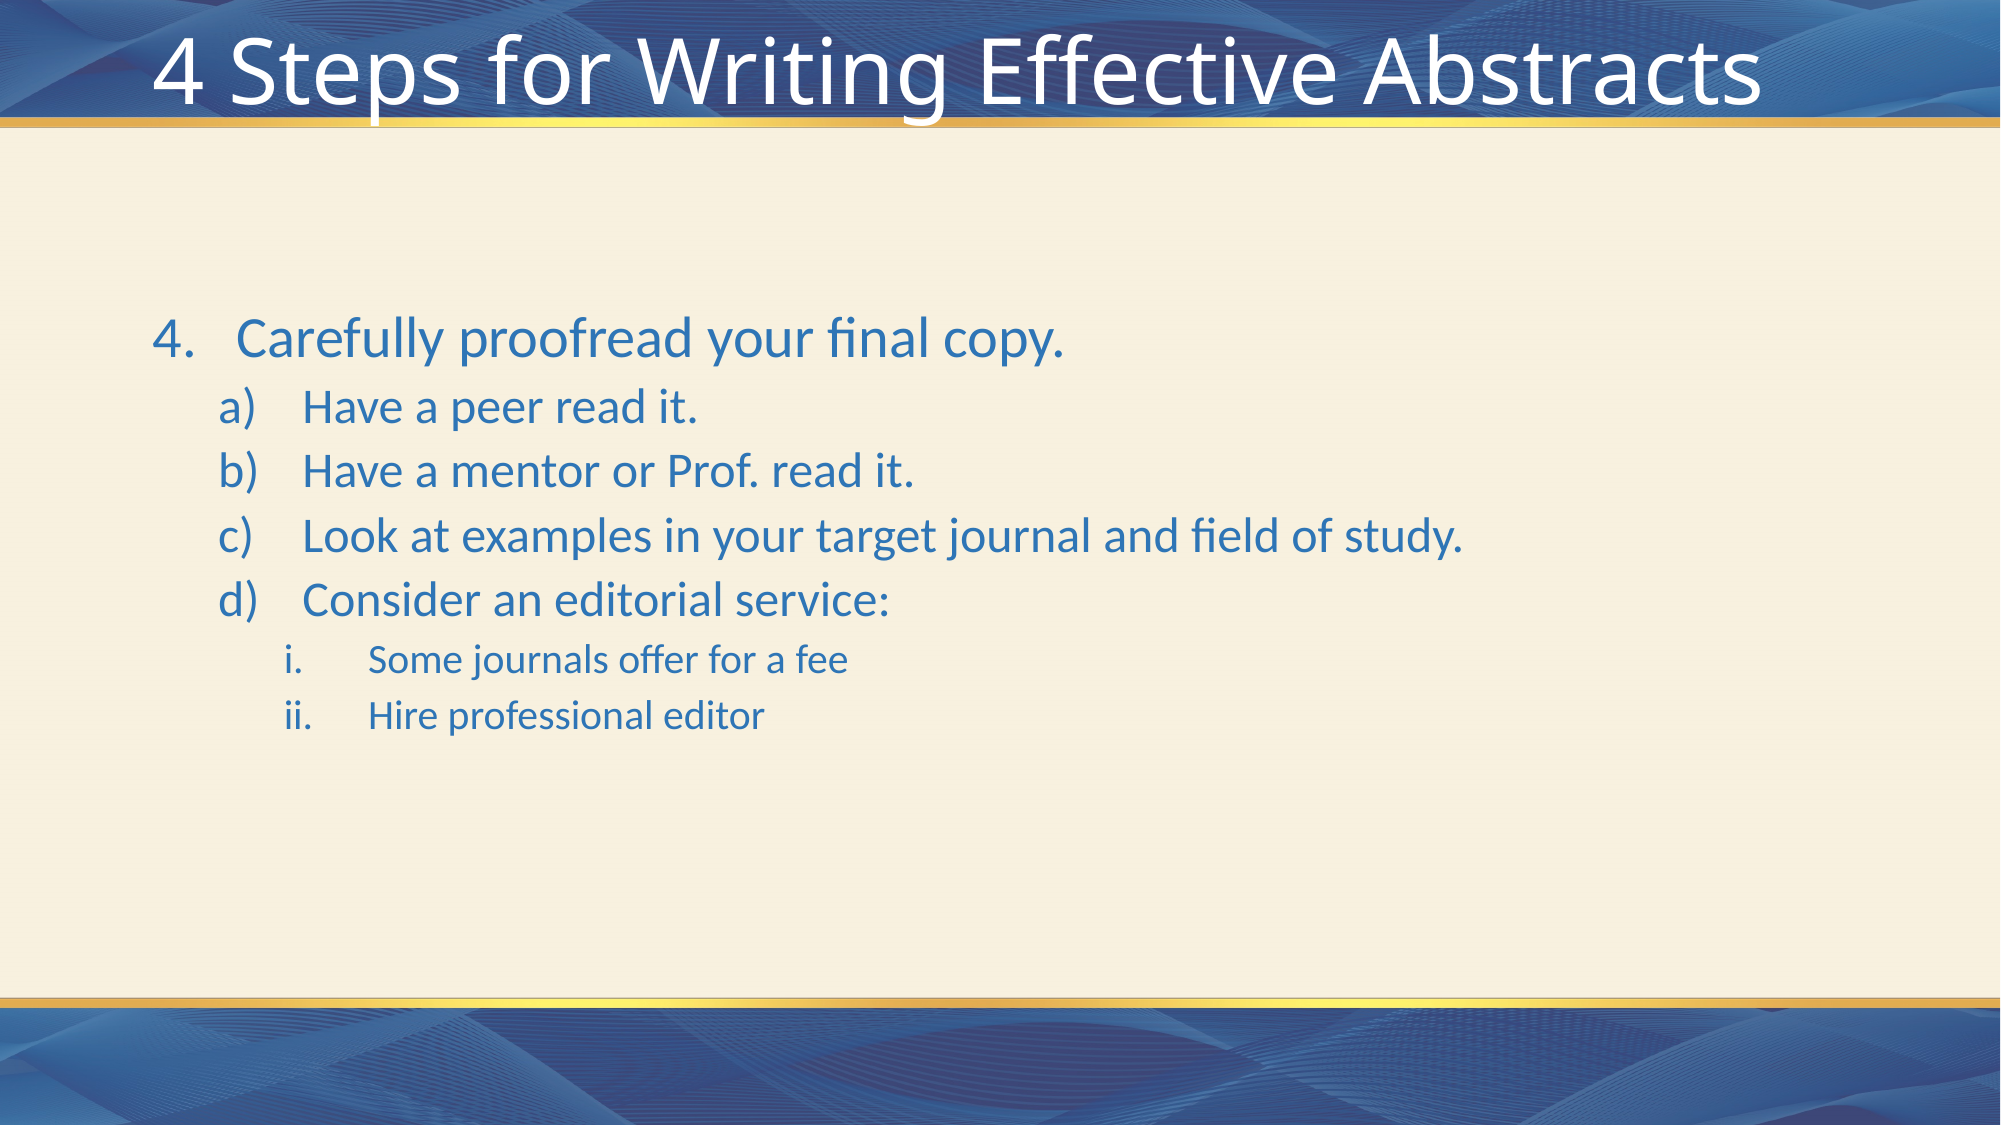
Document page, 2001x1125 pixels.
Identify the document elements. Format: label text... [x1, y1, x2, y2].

picture [0, 0, 2001, 1125]
title 4 Steps for Writing Effective Abstracts [137, 0, 1863, 184]
list Carefully proofread your final copy. Have a peer read it. Have a mentor or Prof. read it. Look at examples in your target journal and field of study. Consider an editorial service: Some journals offer for a fee Hire professional editor [137, 299, 1863, 1014]
